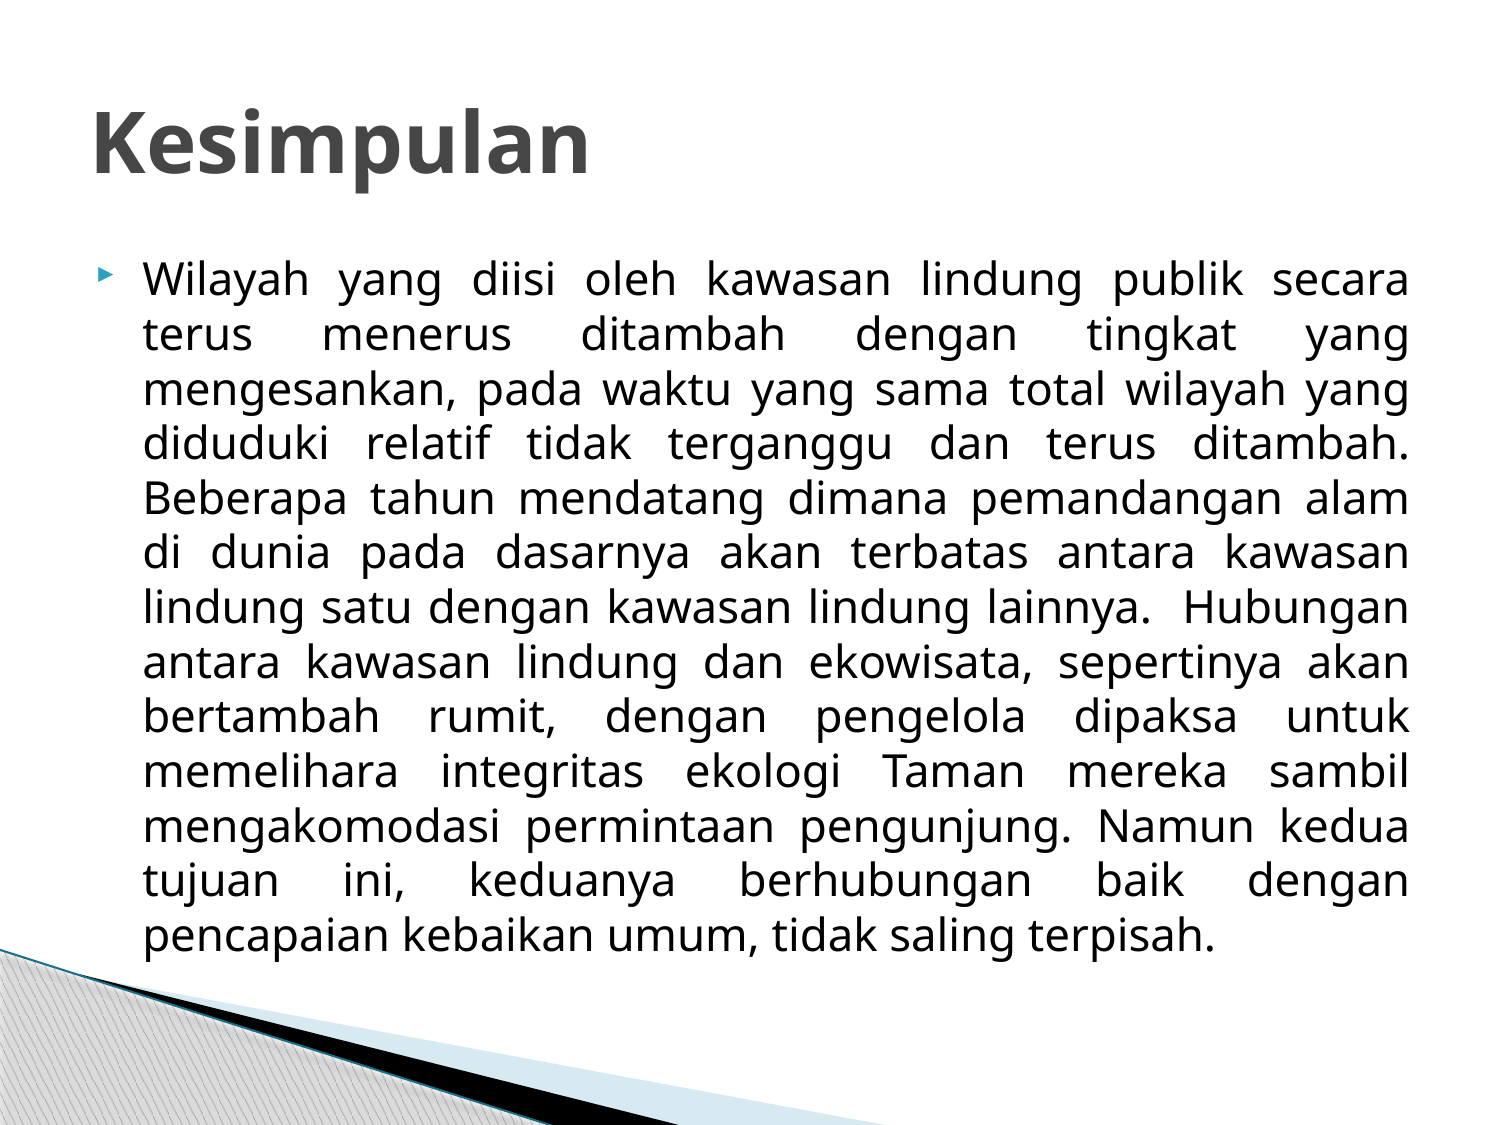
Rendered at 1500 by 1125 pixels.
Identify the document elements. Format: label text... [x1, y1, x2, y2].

list Wilayah yang diisi oleh kawasan lindung publik secara terus menerus ditambah dengan tingkat yang mengesankan, pada waktu yang sama total wilayah yang diduduki relatif tidak terganggu dan terus ditambah. Beberapa tahun mendatang dimana pemandangan alam di dunia pada dasarnya akan terbatas antara kawasan lindung satu dengan kawasan lindung lainnya. Hubungan antara kawasan lindung dan ekowisata, sepertinya akan bertambah rumit, dengan pengelola dipaksa untuk memelihara integritas ekologi Taman mereka sambil mengakomodasi permintaan pengunjung. Namun kedua tujuan ini, keduanya berhubungan baik dengan pencapaian kebaikan umum, tidak saling terpisah. [75, 243, 1425, 986]
title Kesimpulan [75, 45, 1425, 233]
